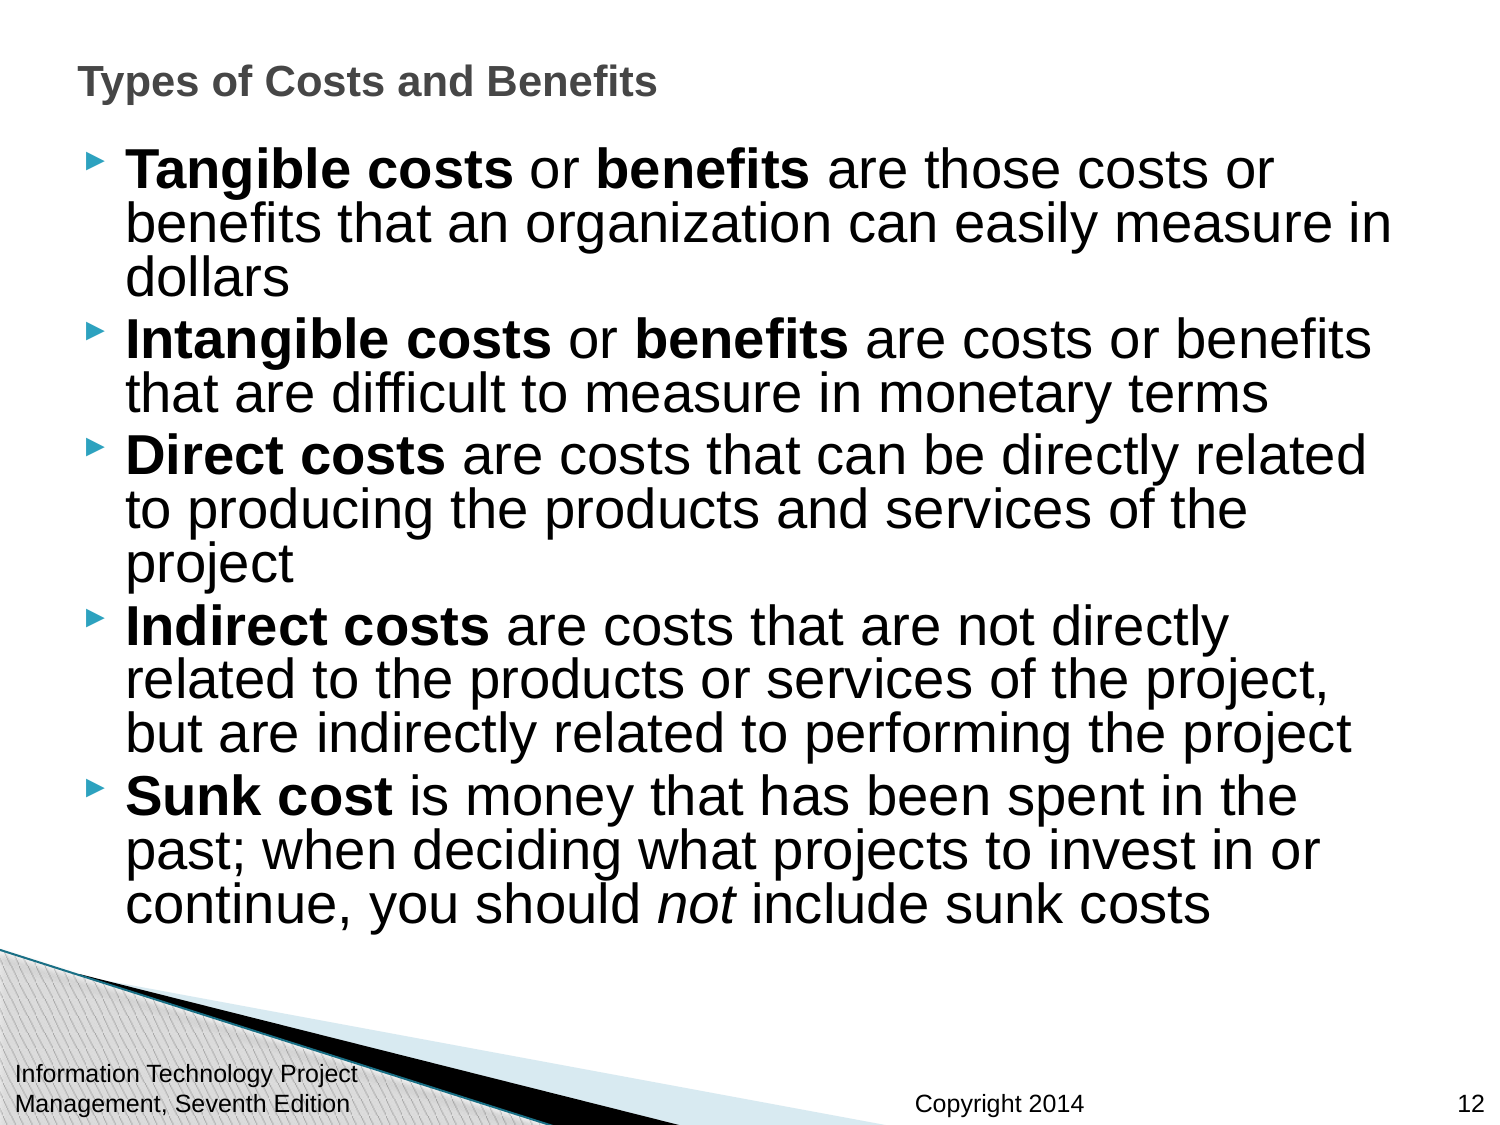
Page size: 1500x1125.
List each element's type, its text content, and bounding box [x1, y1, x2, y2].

footer Information Technology Project Management, Seventh Edition [0, 1065, 425, 1125]
slide_number 12 [1408, 1065, 1500, 1125]
title Types of Costs and Benefits [62, 45, 1425, 113]
list Tangible costs or benefits are those costs or benefits that an organization can easily measure in dollars Intangible costs or benefits are costs or benefits that are difficult to measure in monetary terms Direct costs are costs that can be directly related to producing the products and services of the project Indirect costs are costs that are not directly related to the products or services of the project, but are indirectly related to performing the project Sunk cost is money that has been spent in the past; when deciding what projects to invest in or continue, you should not include sunk costs [49, 137, 1413, 888]
